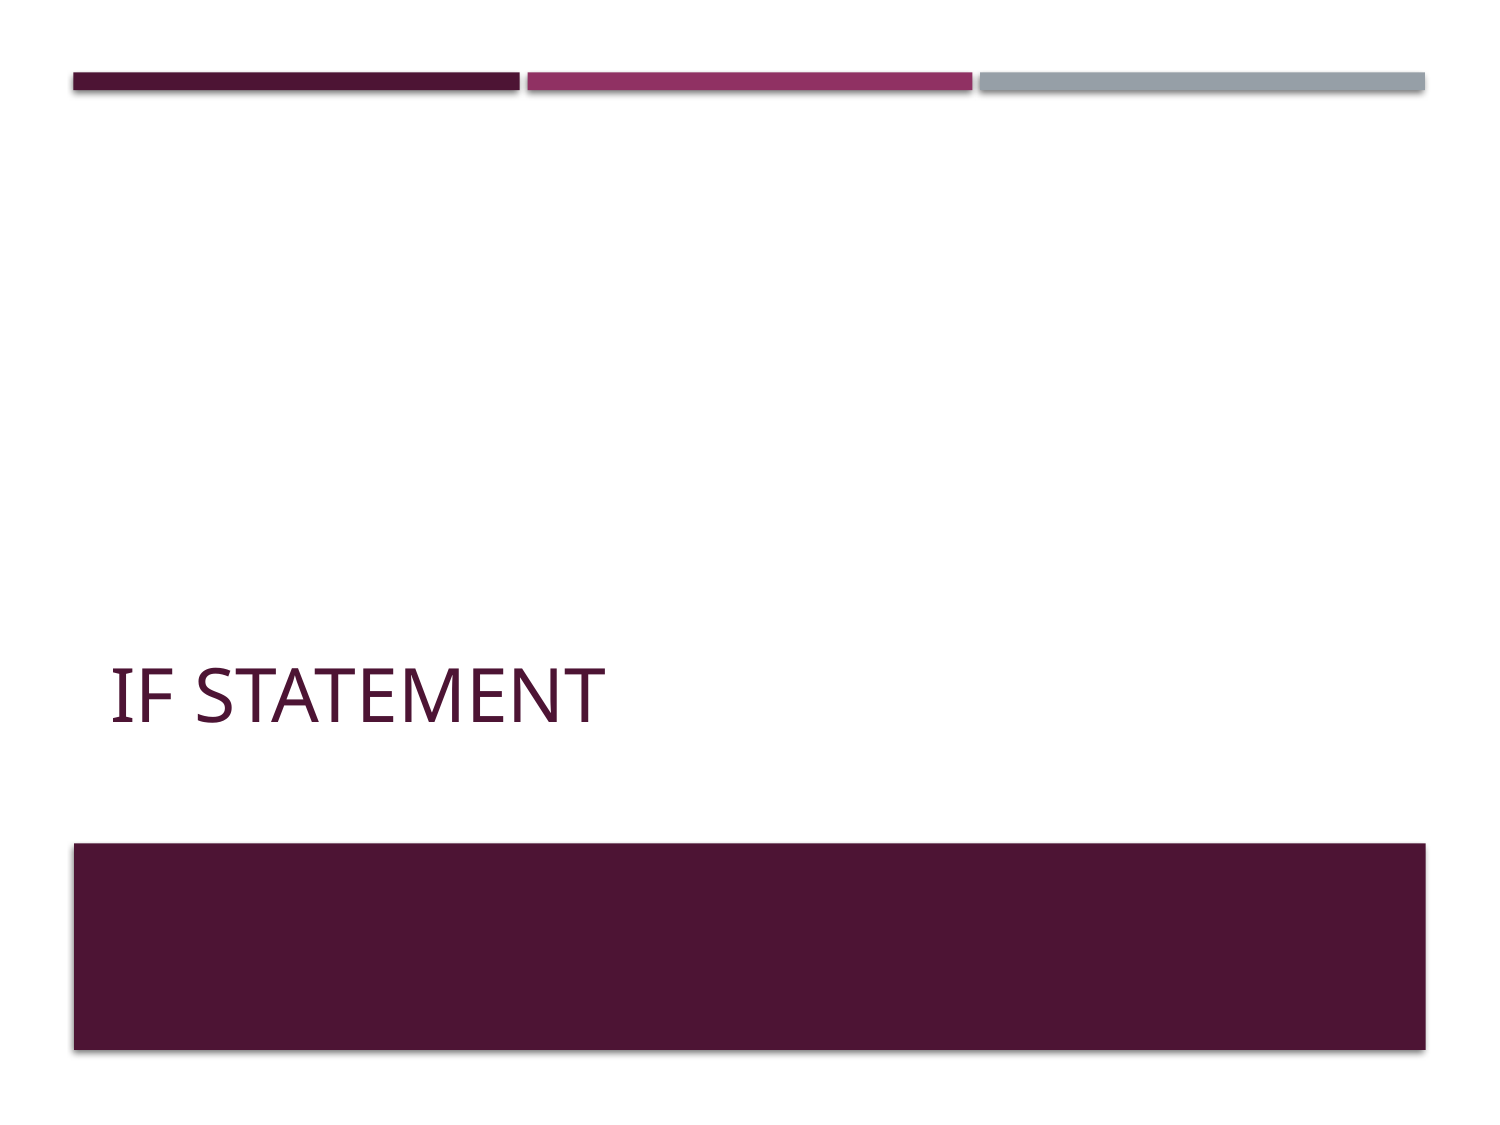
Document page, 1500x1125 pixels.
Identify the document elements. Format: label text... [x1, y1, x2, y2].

title IF statement [95, 498, 1406, 745]
